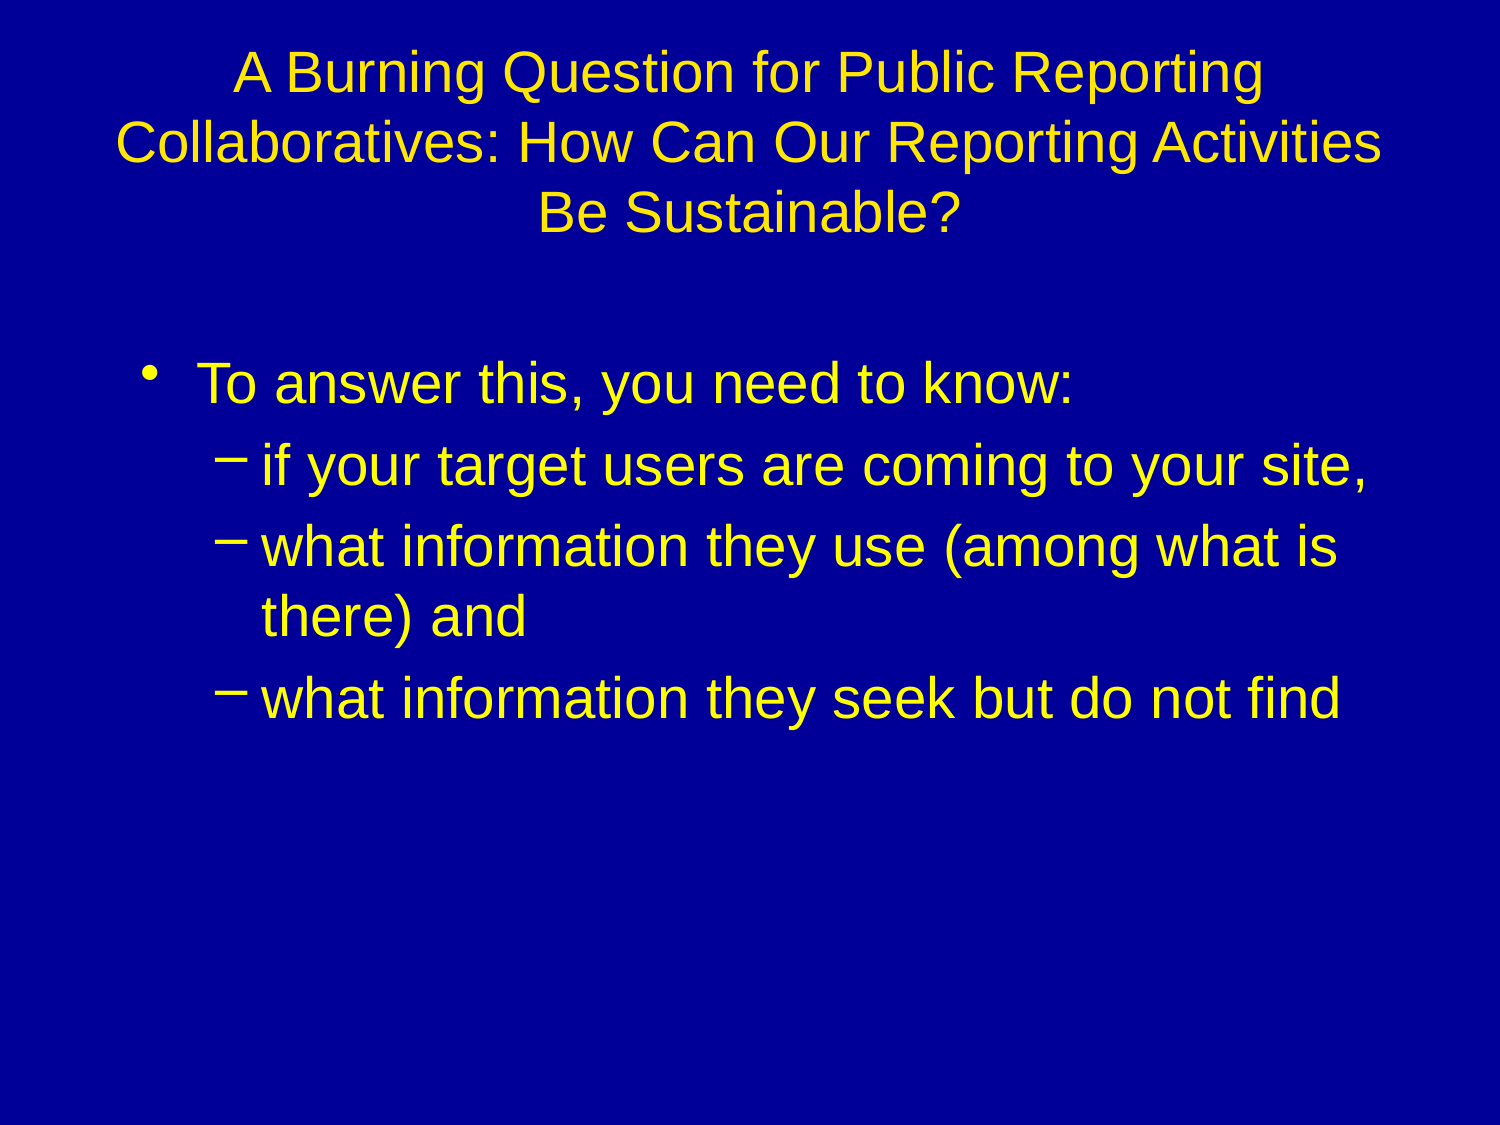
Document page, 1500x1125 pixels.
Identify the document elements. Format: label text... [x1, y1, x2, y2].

title A Burning Question for Public Reporting Collaboratives: How Can Our Reporting Activities Be Sustainable? [74, 44, 1426, 233]
list To answer this, you need to know: if your target users are coming to your site, what information they use (among what is there) and what information they seek but do not find [124, 337, 1401, 1013]
